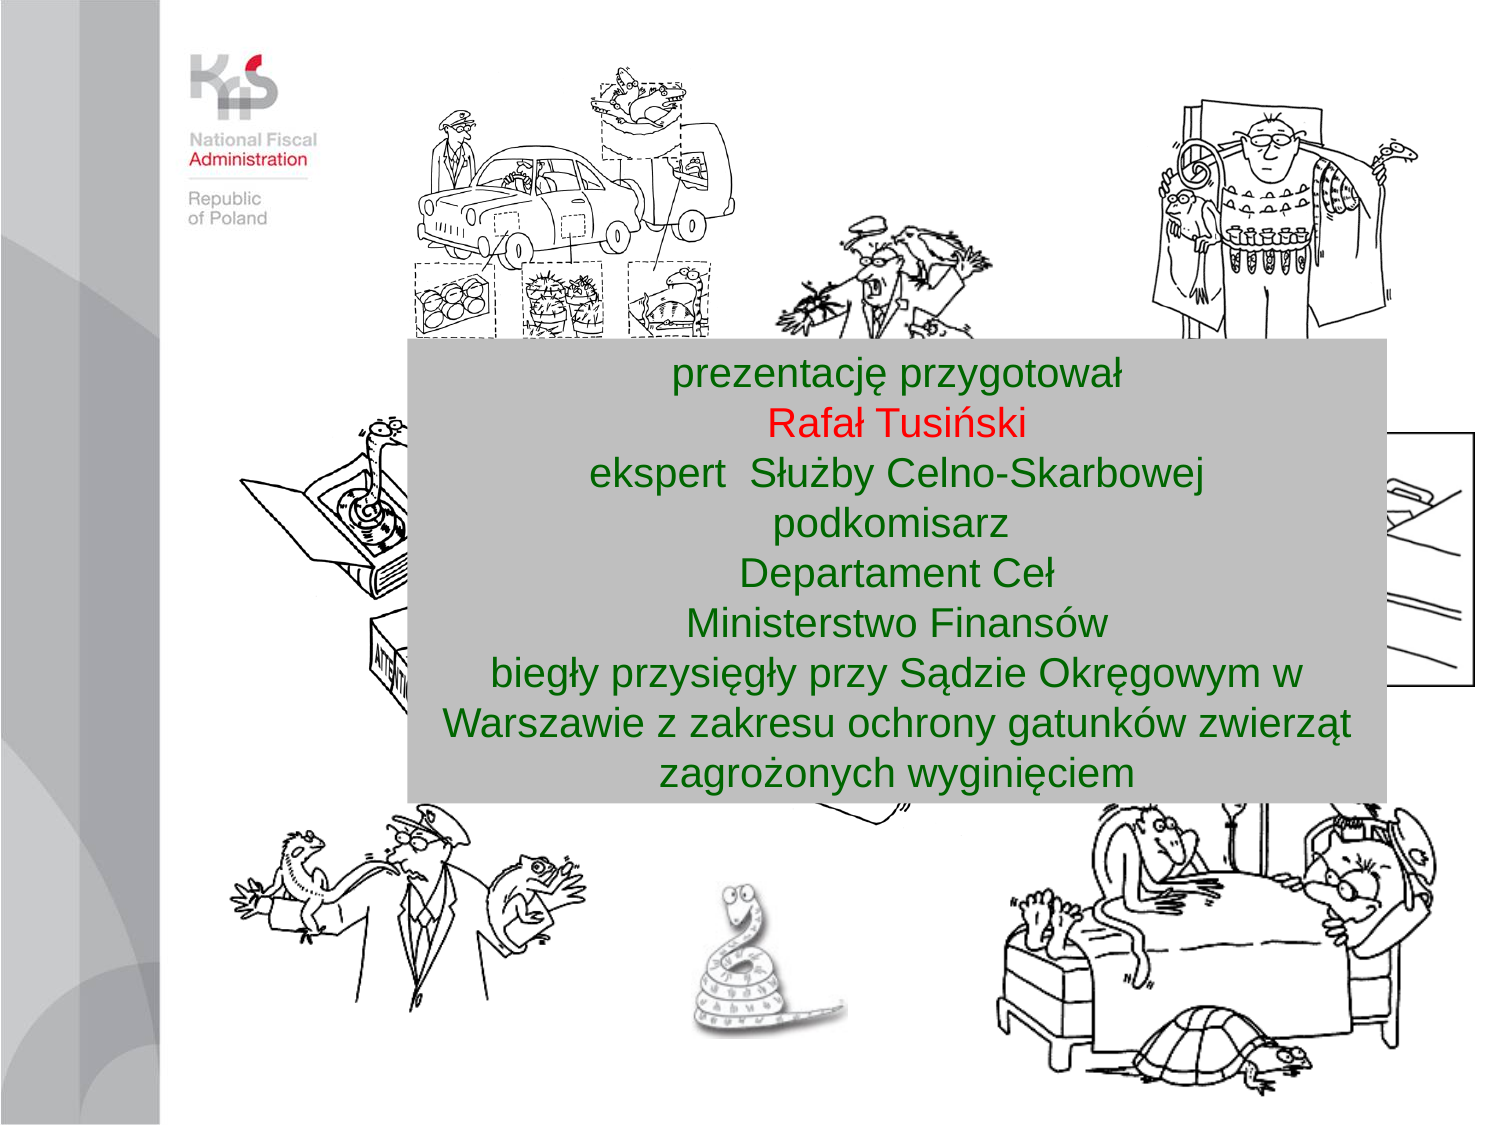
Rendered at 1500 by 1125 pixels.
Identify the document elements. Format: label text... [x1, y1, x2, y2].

picture [0, 0, 1500, 1125]
text_box prezentację przygotował Rafał Tusiński ekspert Służby Celno-Skarbowej podkomisarz Departament Ceł Ministerstwo Finansów biegły przysięgły przy Sądzie Okręgowym w Warszawie z zakresu ochrony gatunków zwierząt zagrożonych wyginięciem [407, 338, 1387, 804]
